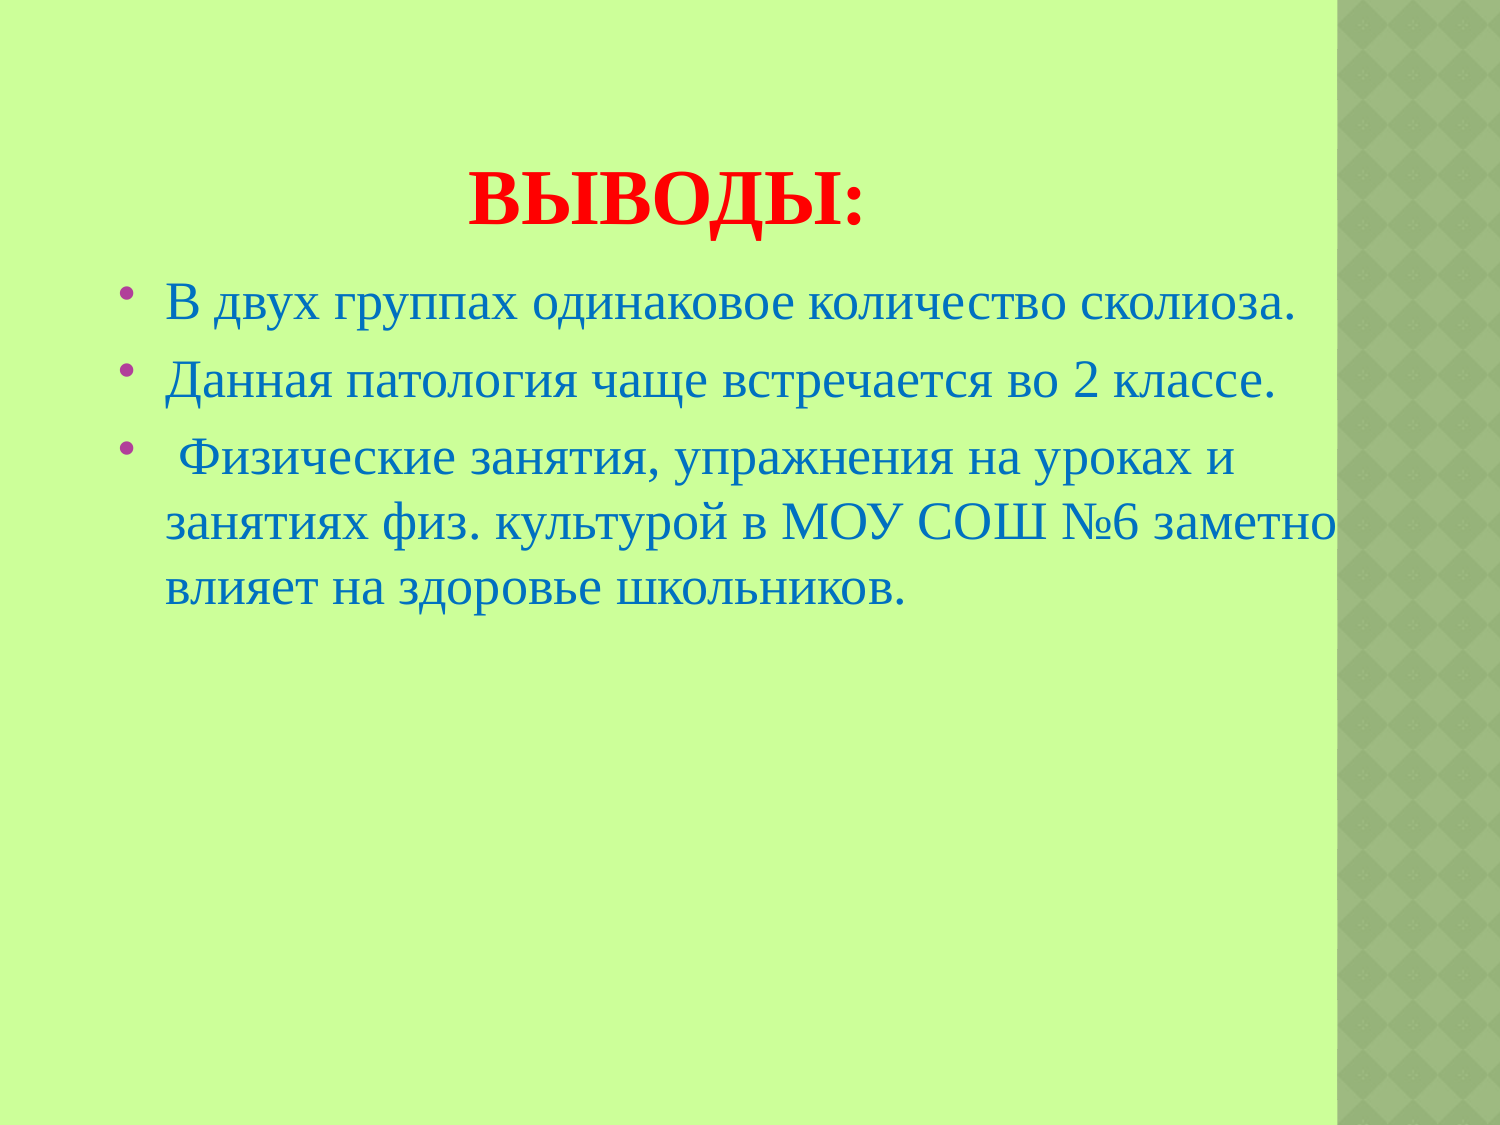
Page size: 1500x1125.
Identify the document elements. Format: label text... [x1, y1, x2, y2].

title Выводы: [75, 52, 1263, 240]
list В двух группах одинаковое количество сколиоза. Данная патология чаще встречается во 2 классе. Физические занятия, упражнения на уроках и занятиях физ. культурой в МОУ СОШ №6 заметно влияет на здоровье школьников. [105, 257, 1456, 1001]
